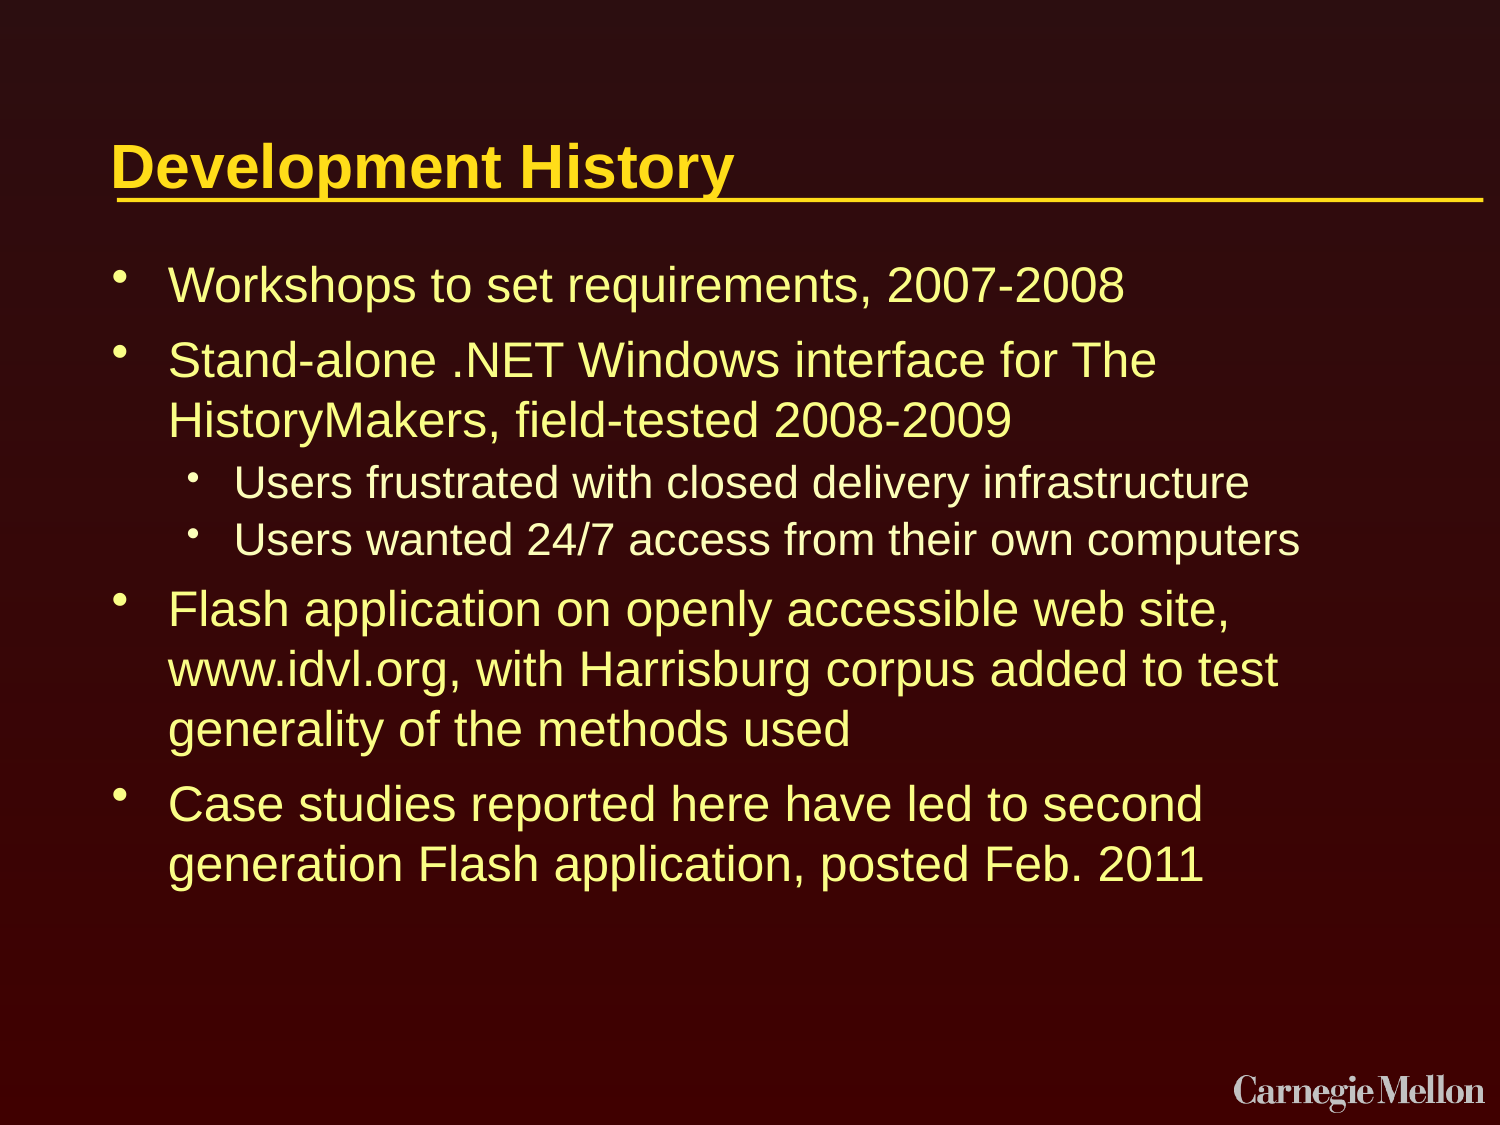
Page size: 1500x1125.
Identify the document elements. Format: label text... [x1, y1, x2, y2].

picture [1234, 1074, 1485, 1113]
title Development History [95, 68, 1372, 258]
list Workshops to set requirements, 2007-2008 Stand-alone .NET Windows interface for The HistoryMakers, field-tested 2008-2009 Users frustrated with closed delivery infrastructure Users wanted 24/7 access from their own computers Flash application on openly accessible web site, www.idvl.org, with Harrisburg corpus added to test generality of the methods used Case studies reported here have led to second generation Flash application, posted Feb. 2011 [96, 244, 1423, 1034]
